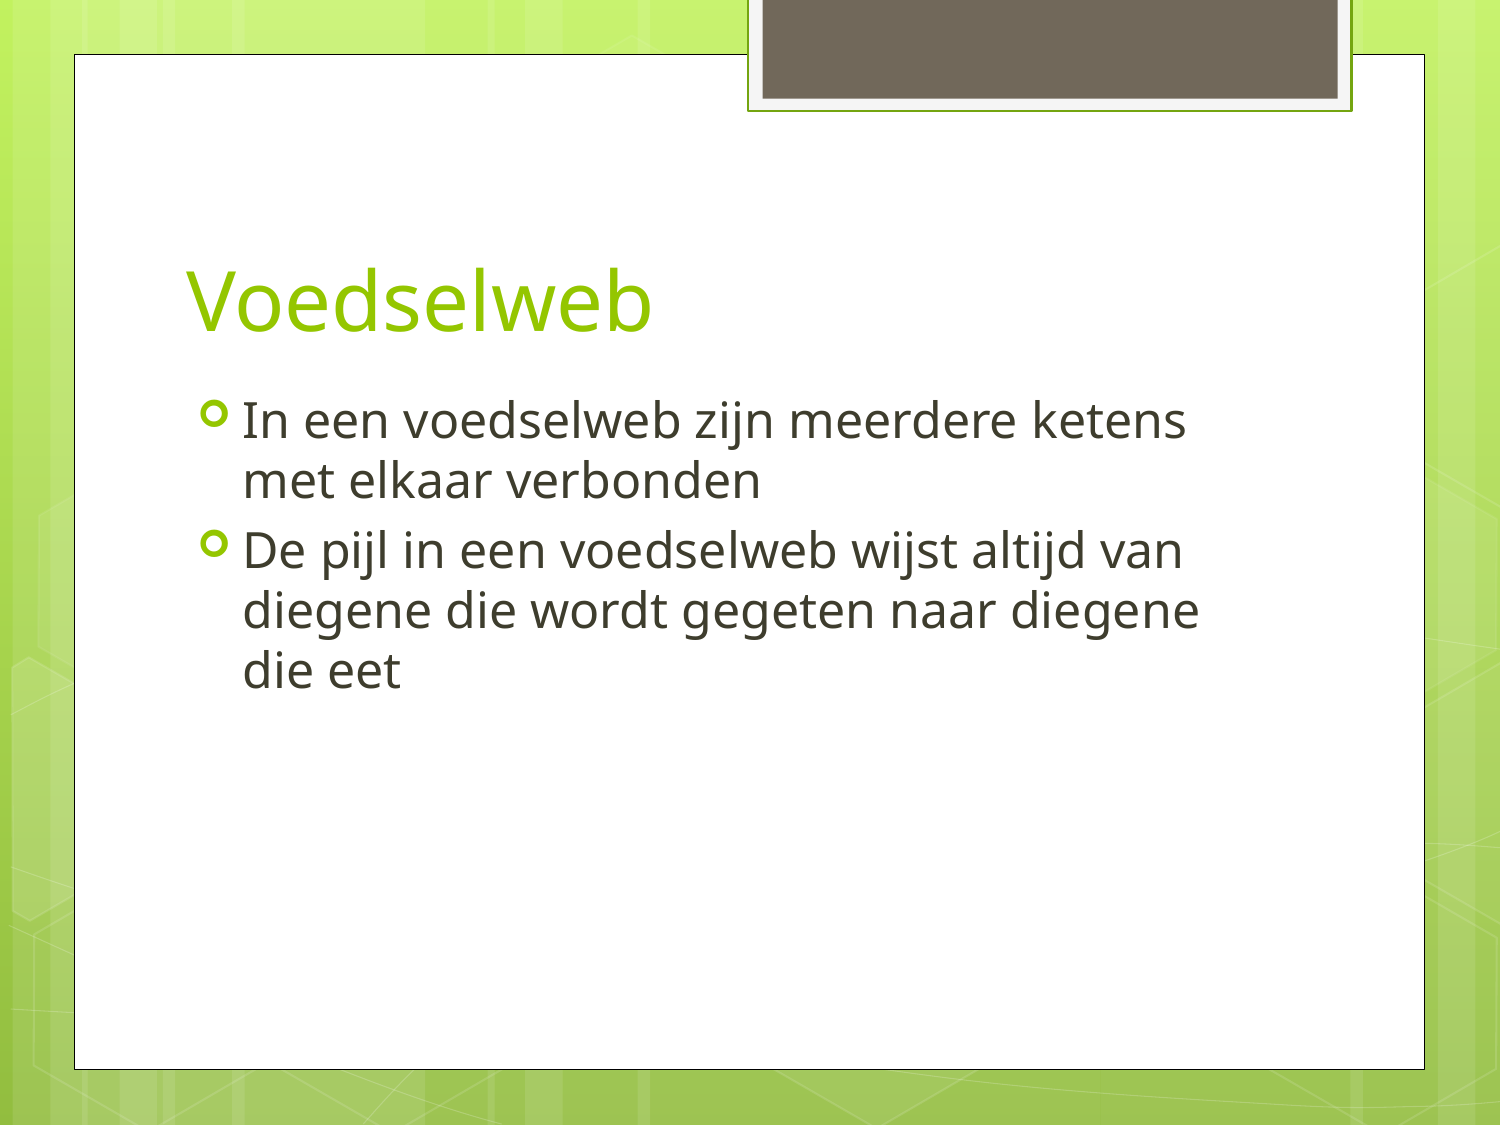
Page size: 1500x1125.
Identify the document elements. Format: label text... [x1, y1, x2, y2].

title Voedselweb [171, 168, 1324, 357]
list In een voedselweb zijn meerdere ketens met elkaar verbonden De pijl in een voedselweb wijst altijd van diegene die wordt gegeten naar diegene die eet [171, 381, 1283, 957]
